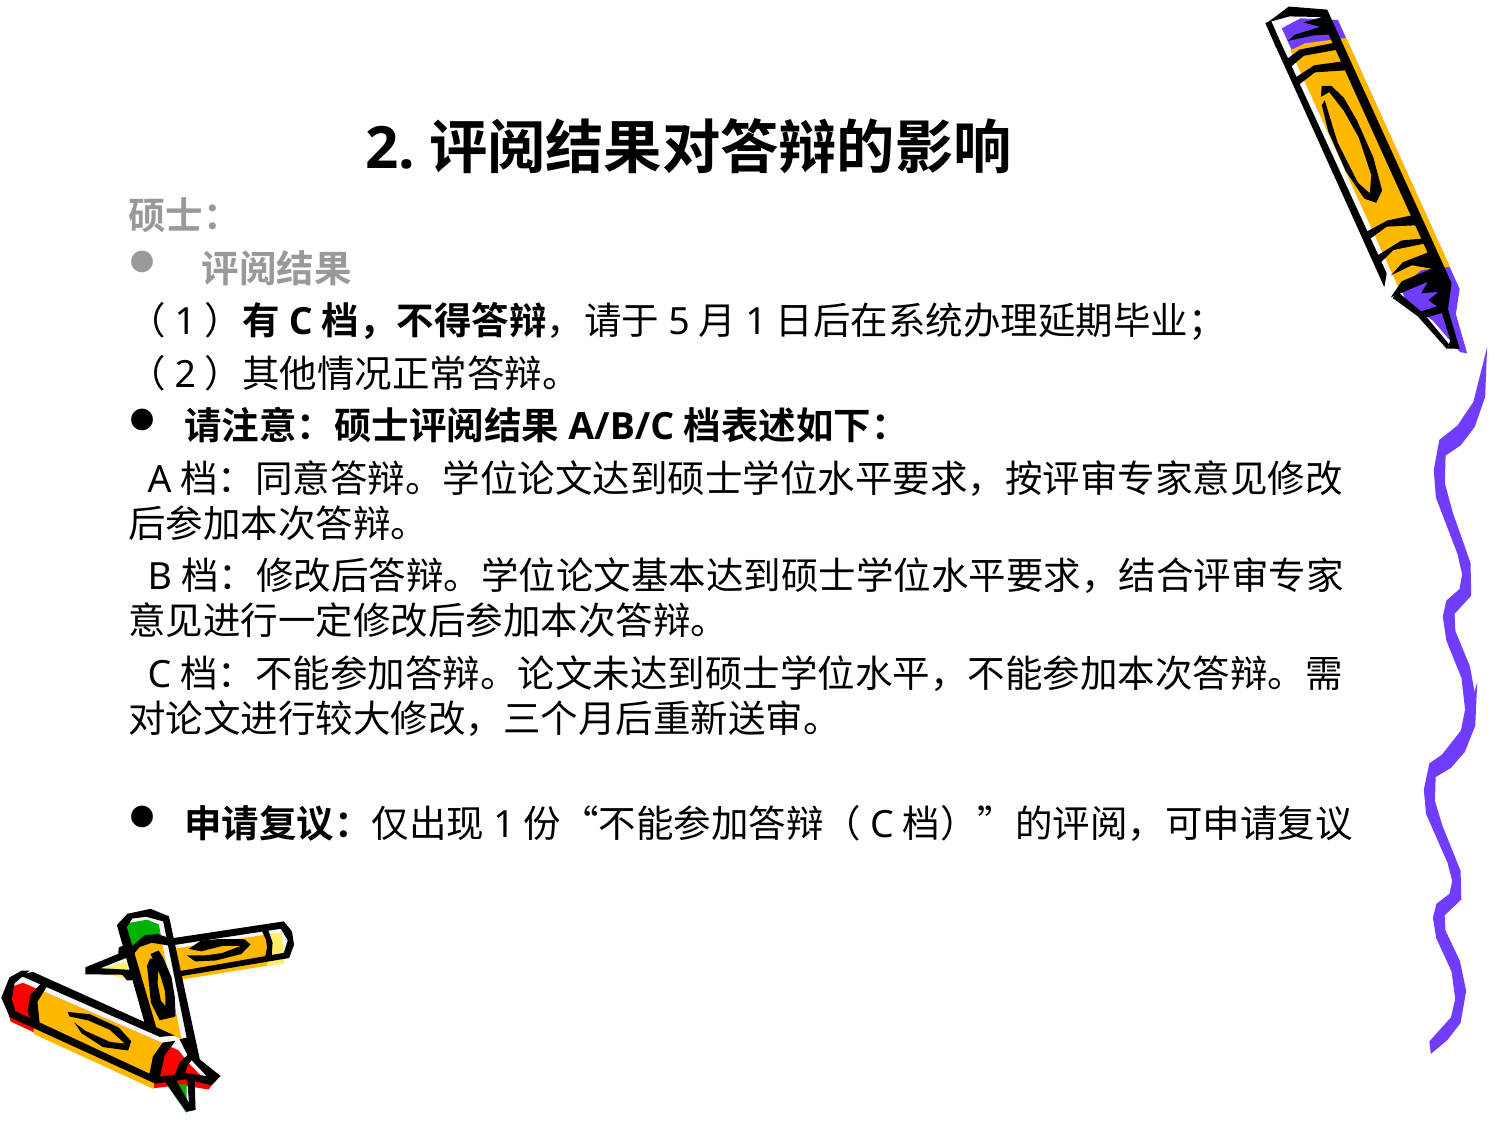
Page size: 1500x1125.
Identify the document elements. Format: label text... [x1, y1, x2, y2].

list 硕士： 评阅结果 （1）有C档，不得答辩，请于5月1日后在系统办理延期毕业； （2）其他情况正常答辩。 请注意：硕士评阅结果A/B/C档表述如下： A档：同意答辩。学位论文达到硕士学位水平要求，按评审专家意见修改后参加本次答辩。 B档：修改后答辩。学位论文基本达到硕士学位水平要求，结合评审专家意见进行一定修改后参加本次答辩。 C档：不能参加答辩。论文未达到硕士学位水平，不能参加本次答辩。需对论文进行较大修改，三个月后重新送审。 申请复议：仅出现1份“不能参加答辩（C档）”的评阅，可申请复议 [112, 184, 1376, 901]
title 2.评阅结果对答辩的影响 [124, 0, 1253, 184]
